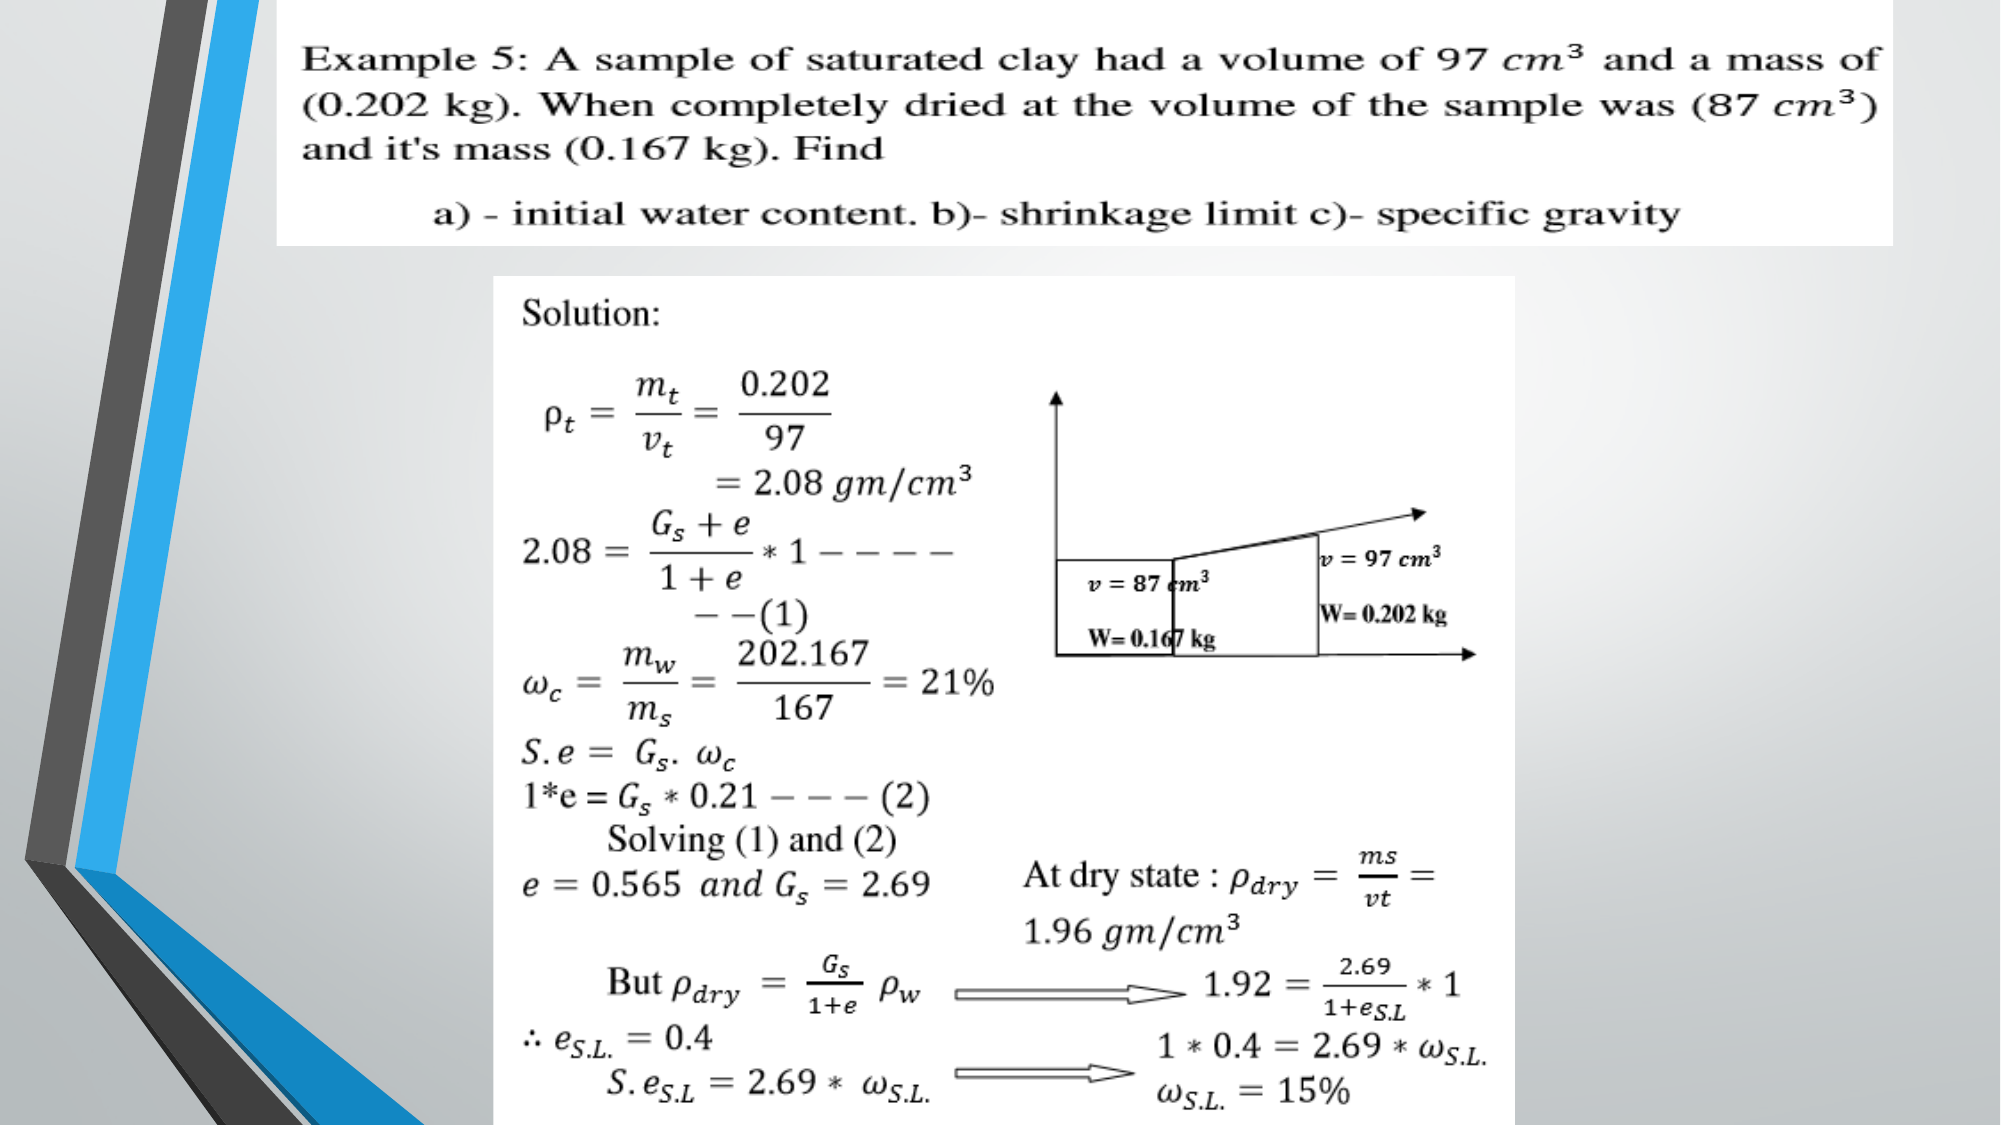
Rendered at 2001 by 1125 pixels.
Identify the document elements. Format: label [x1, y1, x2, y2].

picture [493, 276, 1516, 1125]
picture [276, 0, 1894, 247]
